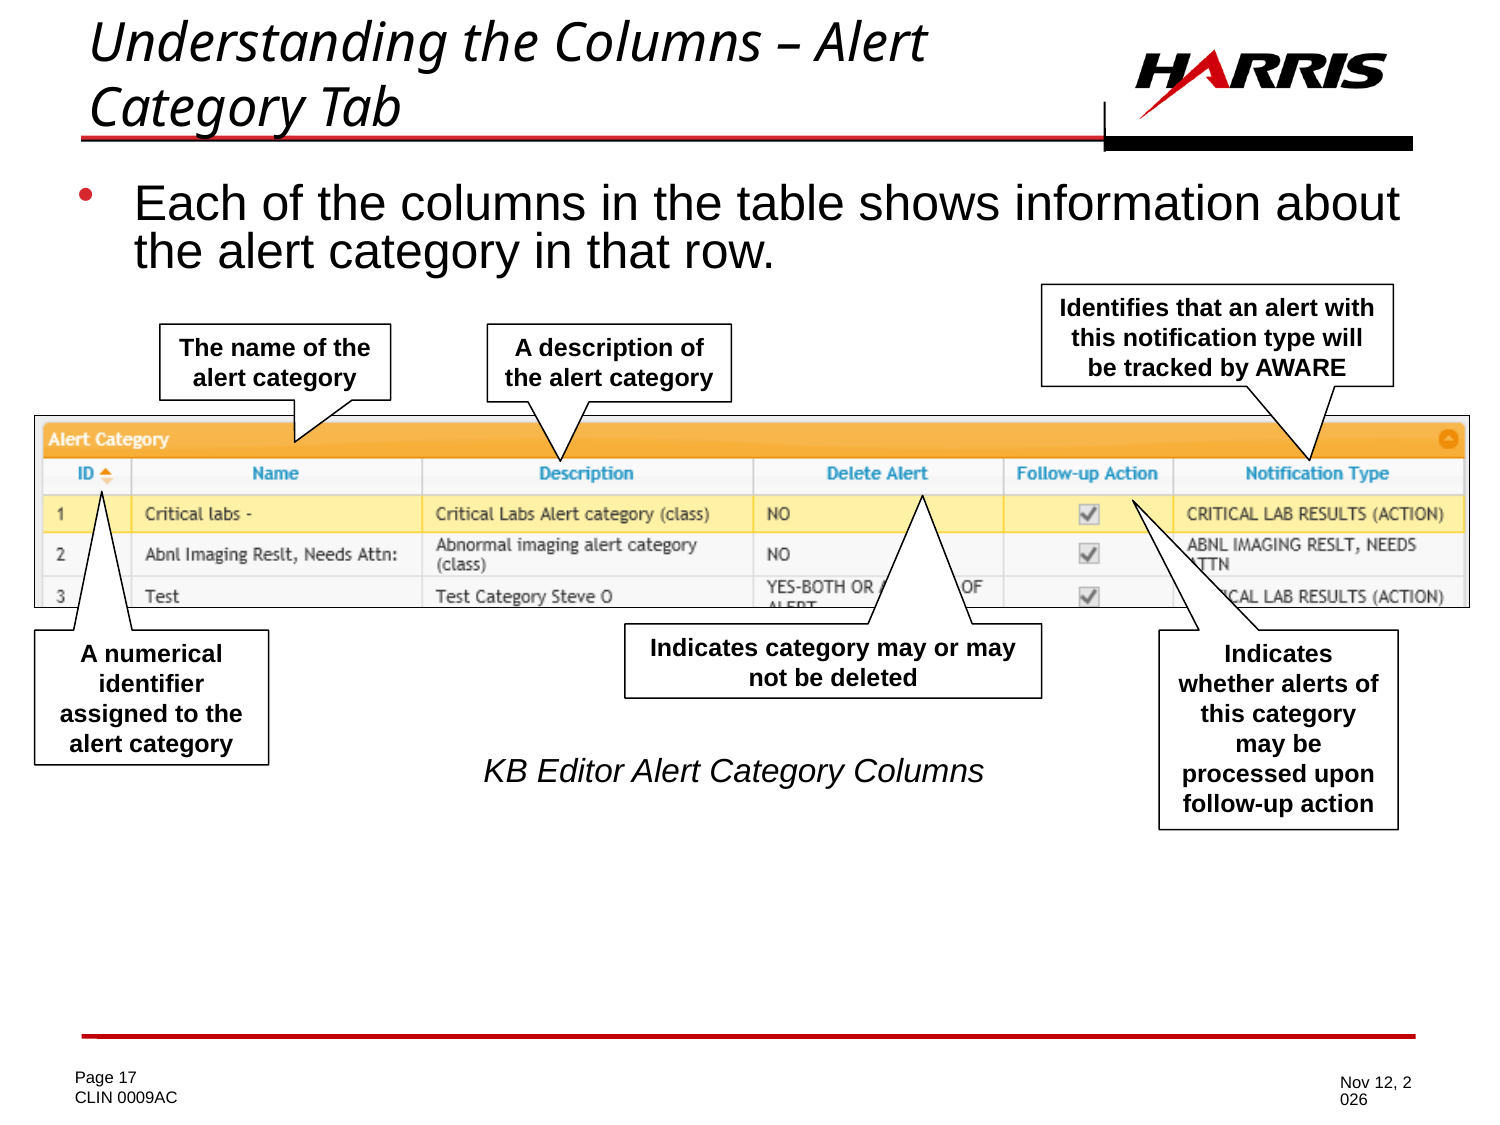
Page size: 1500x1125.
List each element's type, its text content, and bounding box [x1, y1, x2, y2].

picture [34, 415, 1471, 609]
text_box Identifies that an alert with this notification type will be tracked by AWARE [1041, 284, 1394, 414]
list Each of the columns in the table shows information about the alert category in that row. [62, 174, 1432, 312]
title Understanding the Columns – Alert Category Tab [73, 27, 962, 117]
text_box Indicates whether alerts of this category may be processed upon follow-up action [1159, 807, 1399, 830]
list KB Editor Alert Category Columns [49, 749, 1420, 807]
text_box Indicates category may or may not be deleted [624, 617, 1042, 699]
slide_number 6-Oct-14 [1324, 1060, 1435, 1105]
picture [1135, 49, 1387, 119]
text_box Indicates whether alerts of this category may be processed upon follow-up action [1159, 617, 1399, 749]
text_box A numerical identifier assigned to the alert category [34, 617, 269, 765]
text_box A description of the alert category [487, 324, 732, 414]
text_box The name of the alert category [159, 324, 391, 414]
